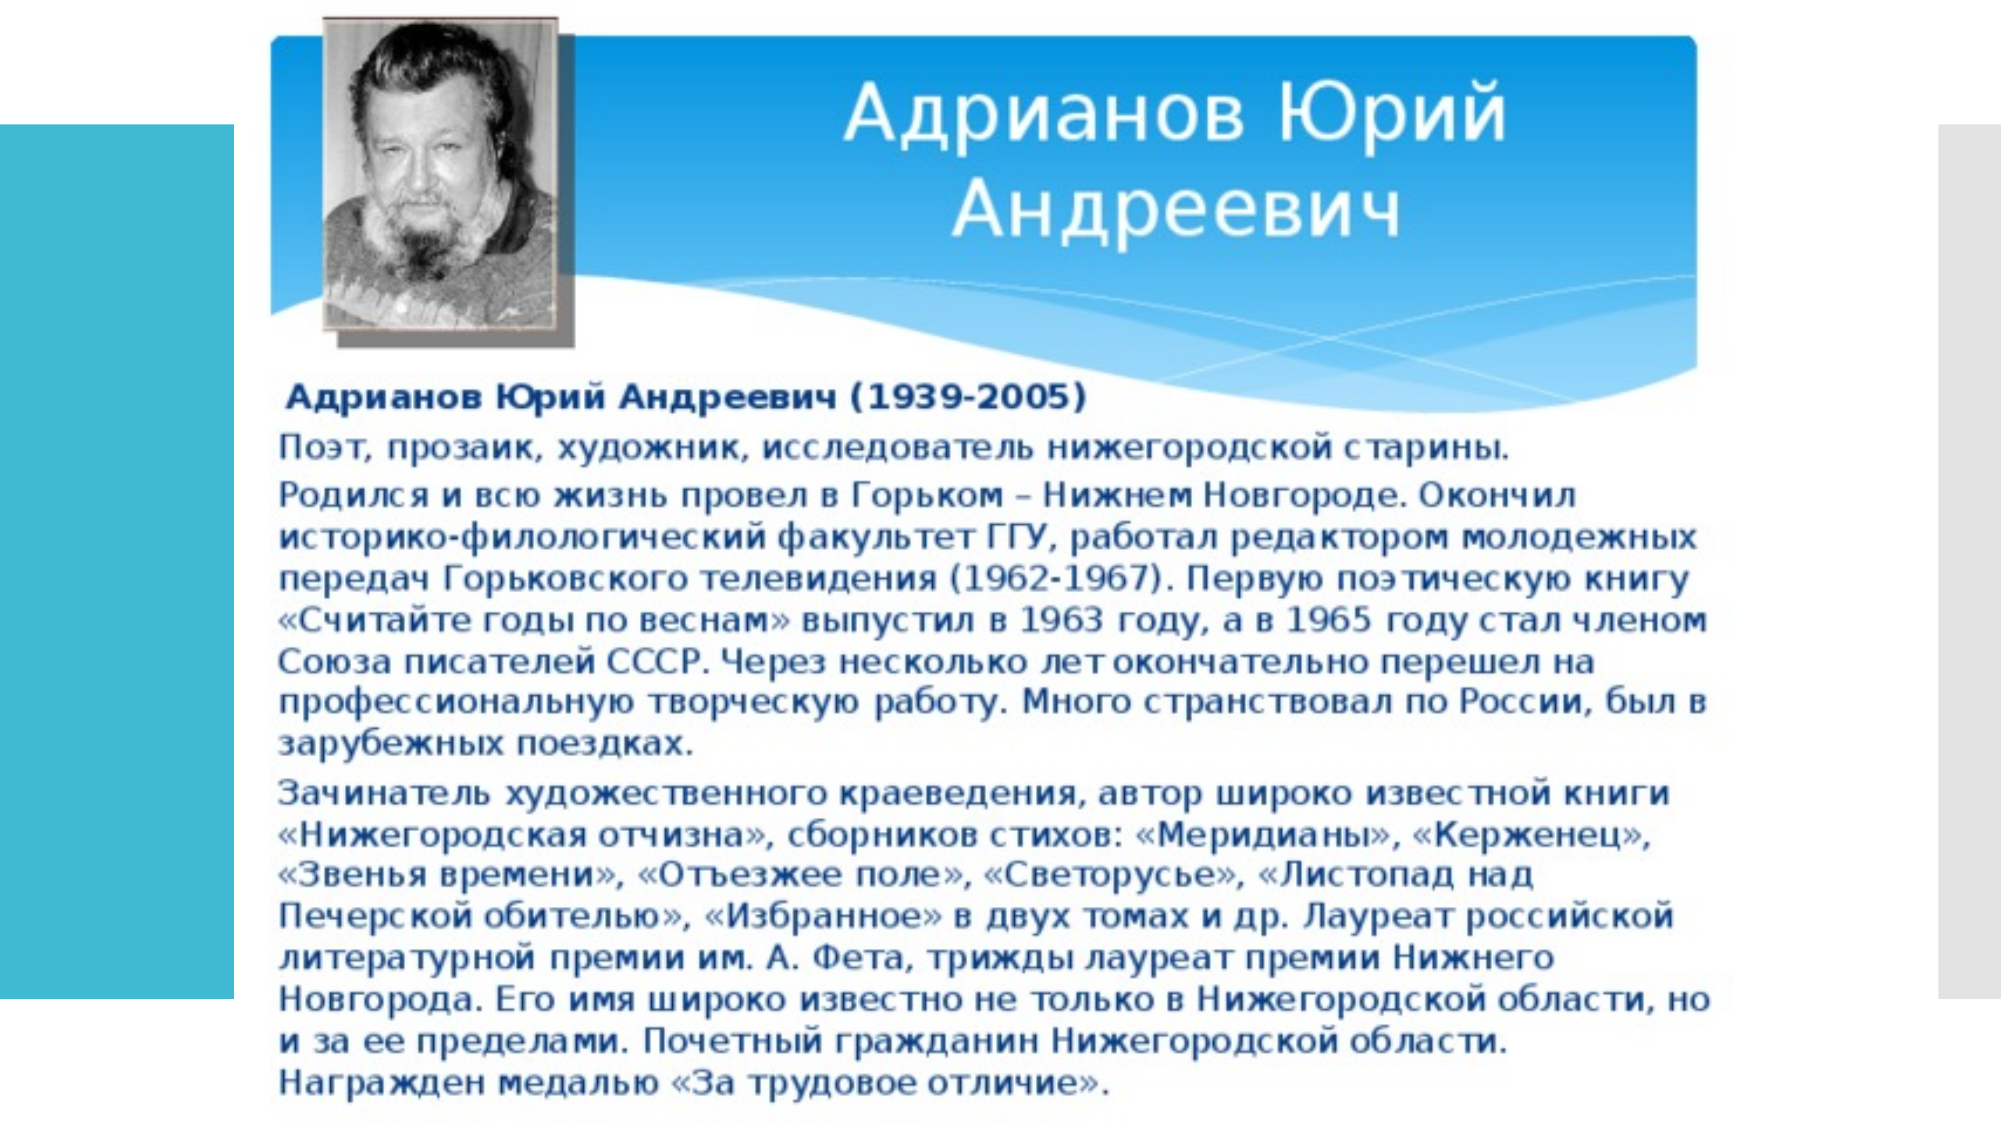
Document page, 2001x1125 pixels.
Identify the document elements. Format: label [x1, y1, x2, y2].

picture [234, 0, 1733, 1124]
